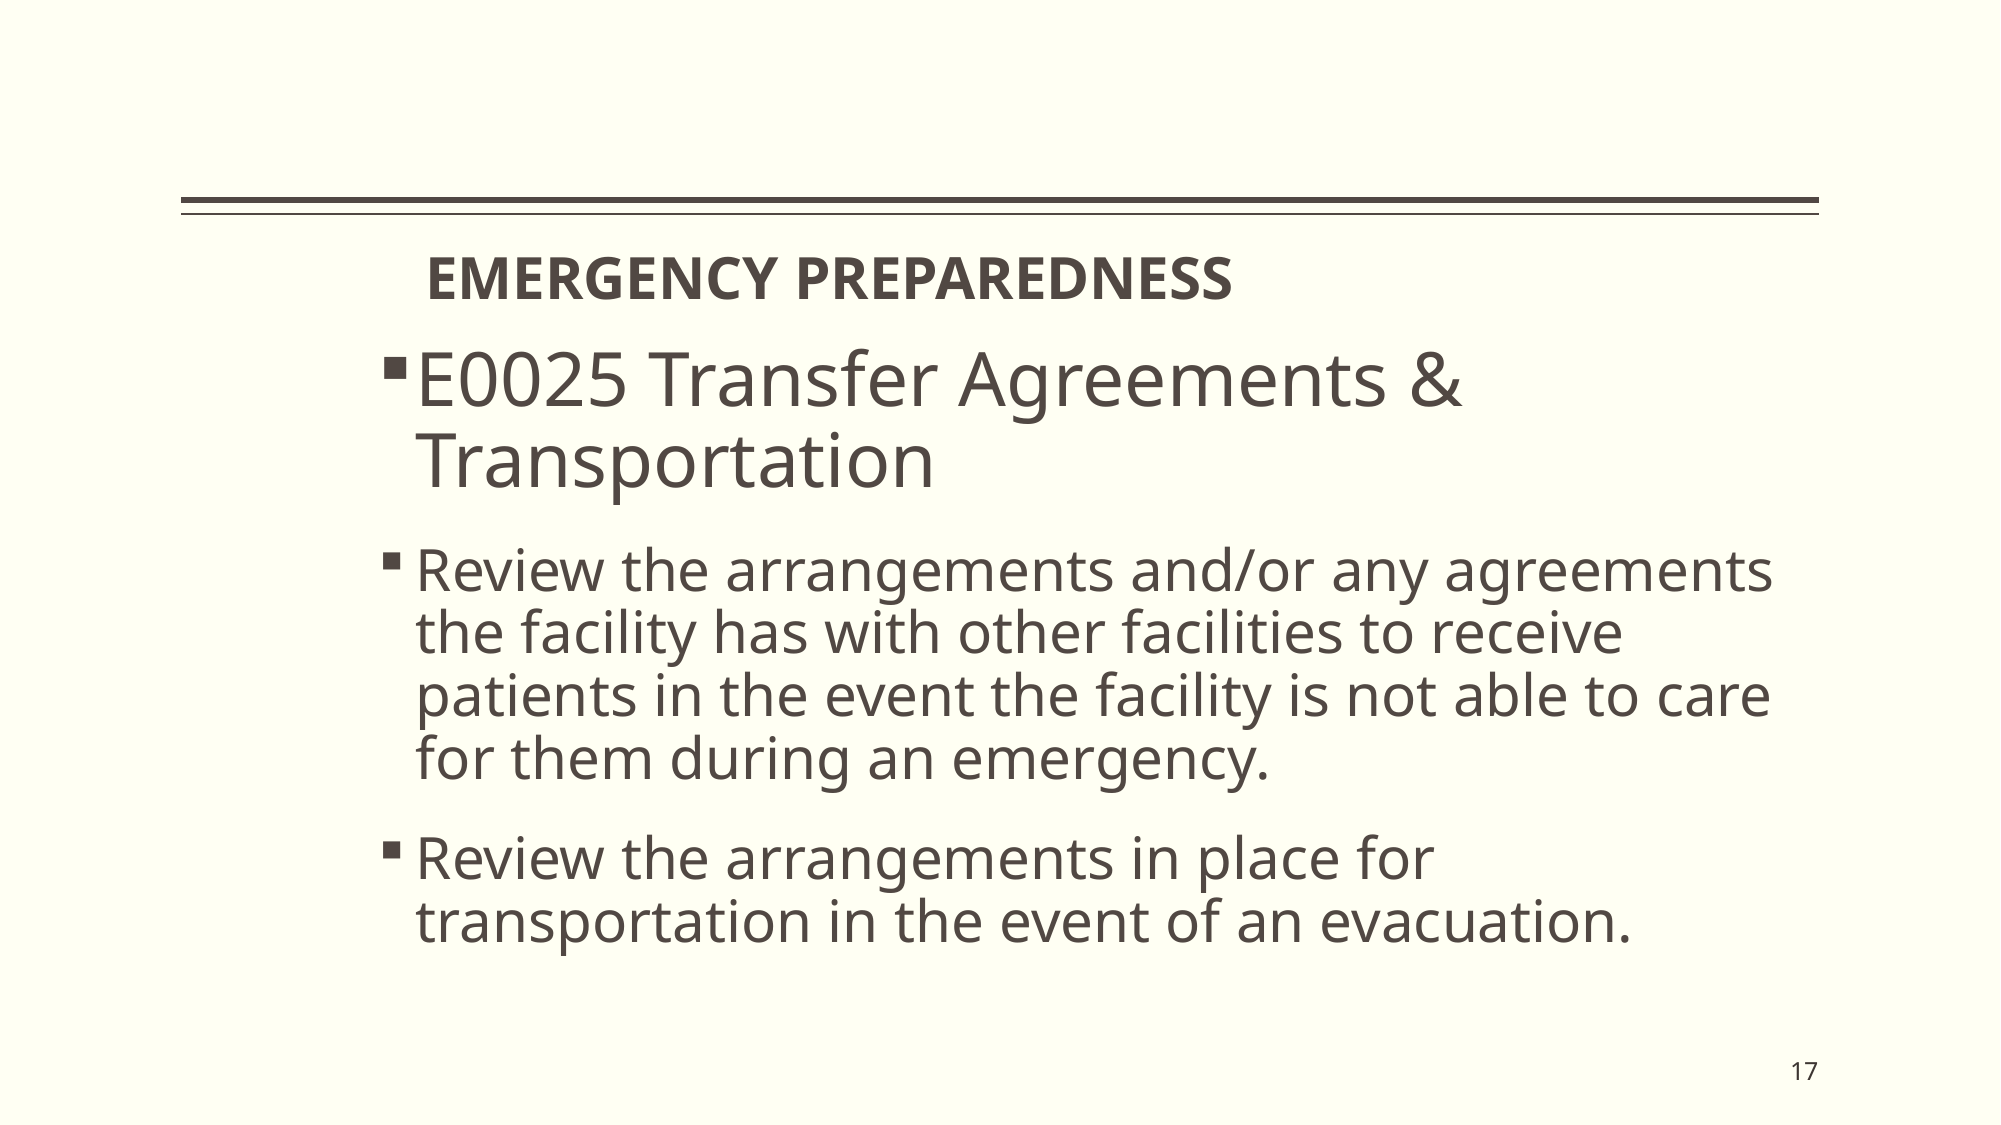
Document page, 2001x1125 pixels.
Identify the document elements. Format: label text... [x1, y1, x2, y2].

title EMERGENCY PREPAREDNESS [425, 109, 1888, 320]
list E0025 Transfer Agreements & Transportation Review the arrangements and/or any agreements the facility has with other facilities to receive patients in the event the facility is not able to care for them during an emergency. Review the arrangements in place for transportation in the event of an evacuation. [378, 246, 1841, 1052]
slide_number 17 [1518, 1042, 1819, 1103]
